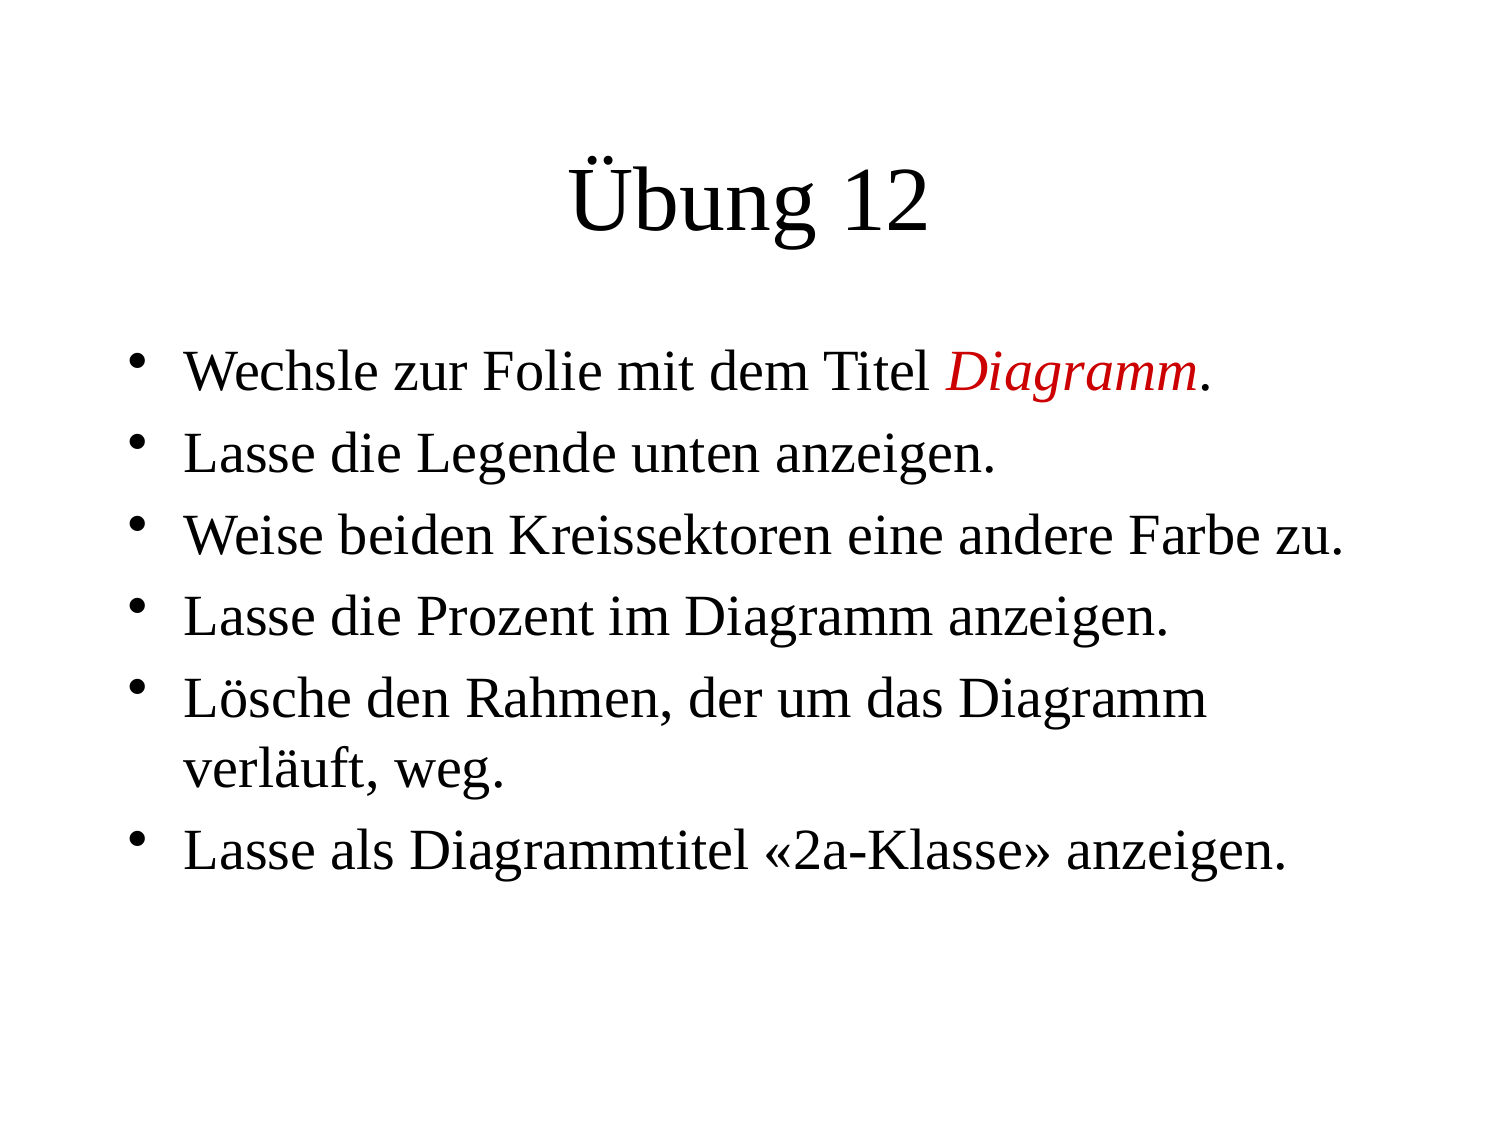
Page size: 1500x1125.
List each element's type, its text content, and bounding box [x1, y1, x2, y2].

title Übung 12 [112, 99, 1388, 288]
list Wechsle zur Folie mit dem Titel Diagramm. Lasse die Legende unten anzeigen. Weise beiden Kreissektoren eine andere Farbe zu. Lasse die Prozent im Diagramm anzeigen. Lösche den Rahmen, der um das Diagramm verläuft, weg. Lasse als Diagrammtitel «2a-Klasse» anzeigen. [112, 324, 1388, 1001]
